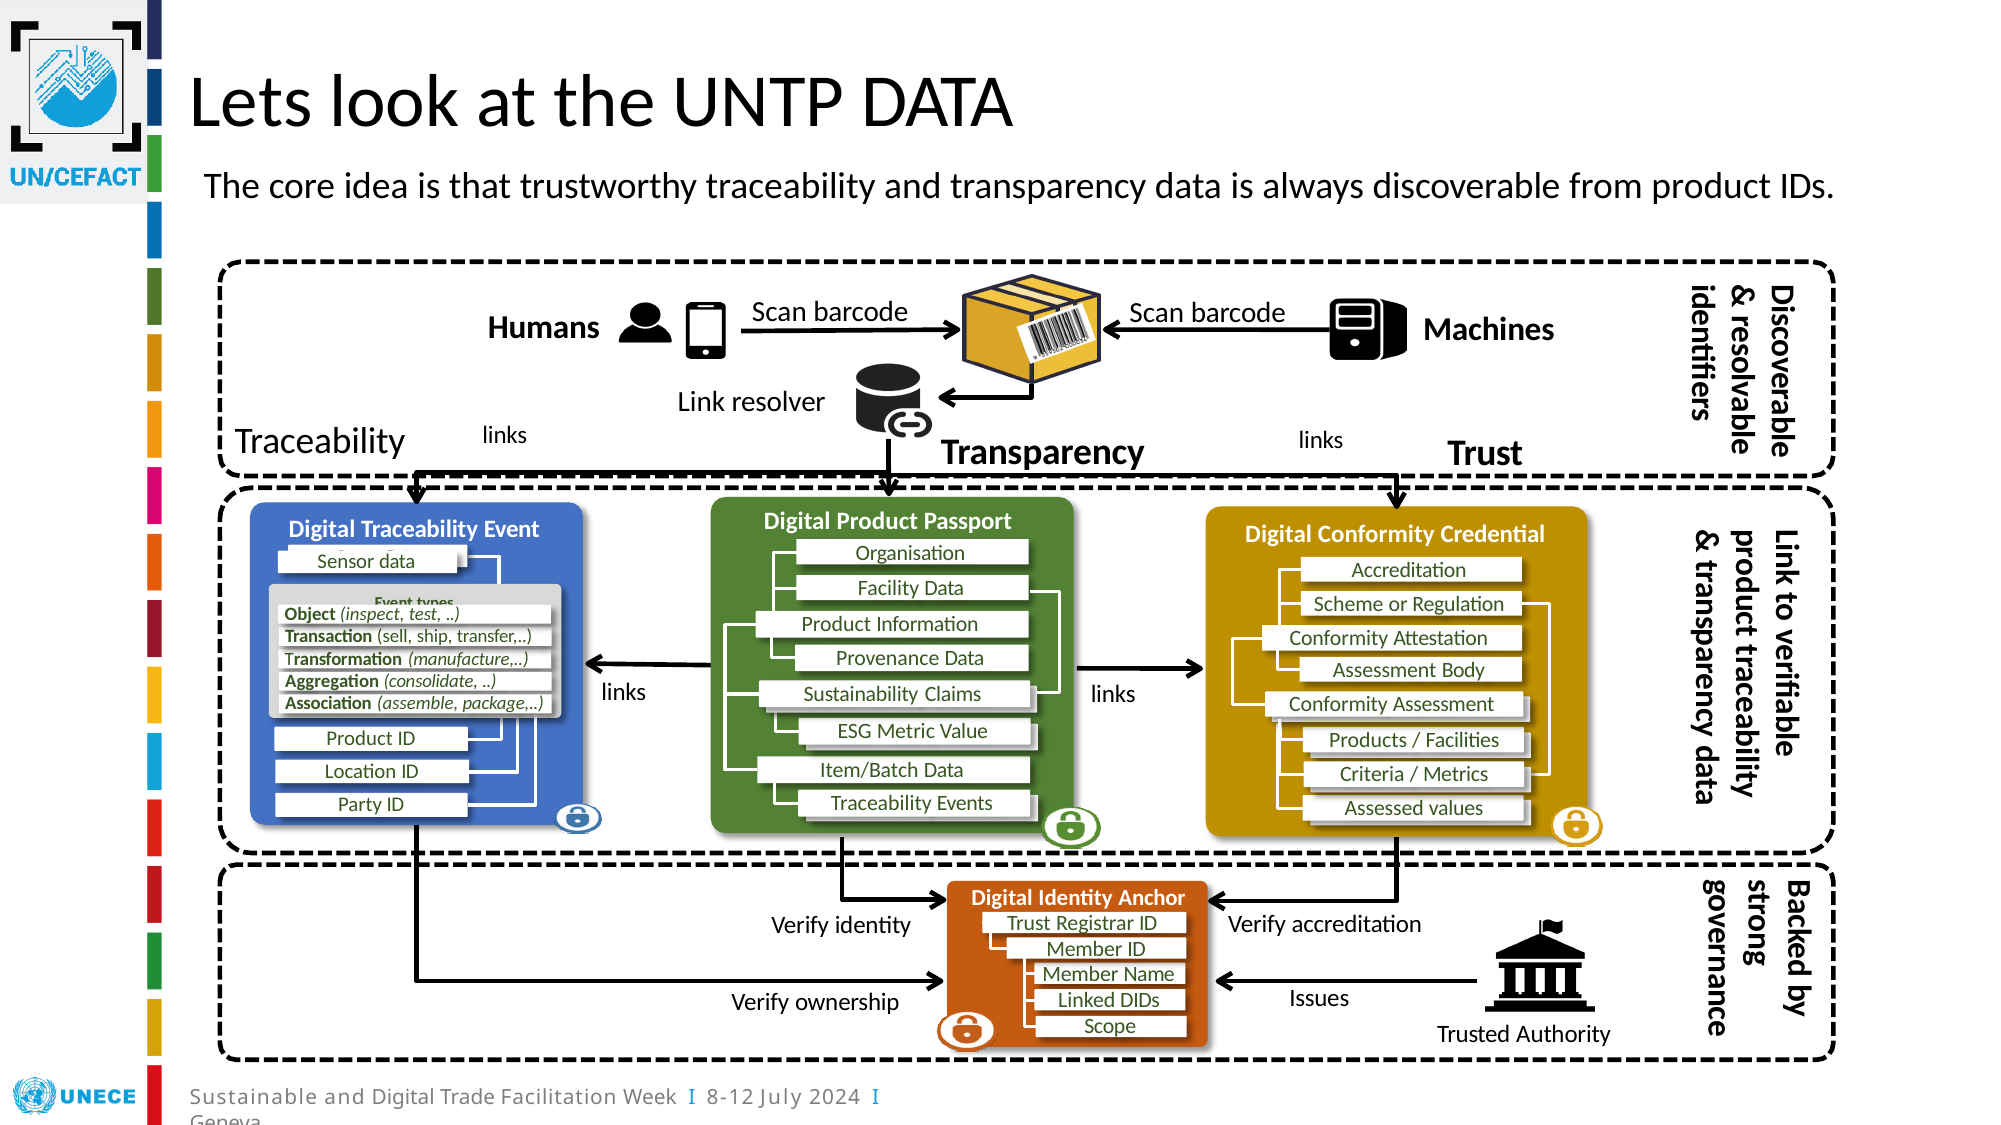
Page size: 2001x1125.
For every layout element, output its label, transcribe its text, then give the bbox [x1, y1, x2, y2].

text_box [1031, 1063, 1200, 1067]
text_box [1215, 970, 1480, 992]
title Lets look at the UNTP DATA [187, 0, 1296, 191]
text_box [406, 436, 1408, 510]
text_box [217, 259, 1836, 1063]
text_box The core idea is that trustworthy traceability and transparency data is always discoverable from product IDs. [201, 158, 1849, 206]
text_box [0, 0, 163, 1125]
text_box Sustainable and Digital Trade Facilitation Week I 8-12 July 2024 I Geneva [187, 1083, 895, 1125]
